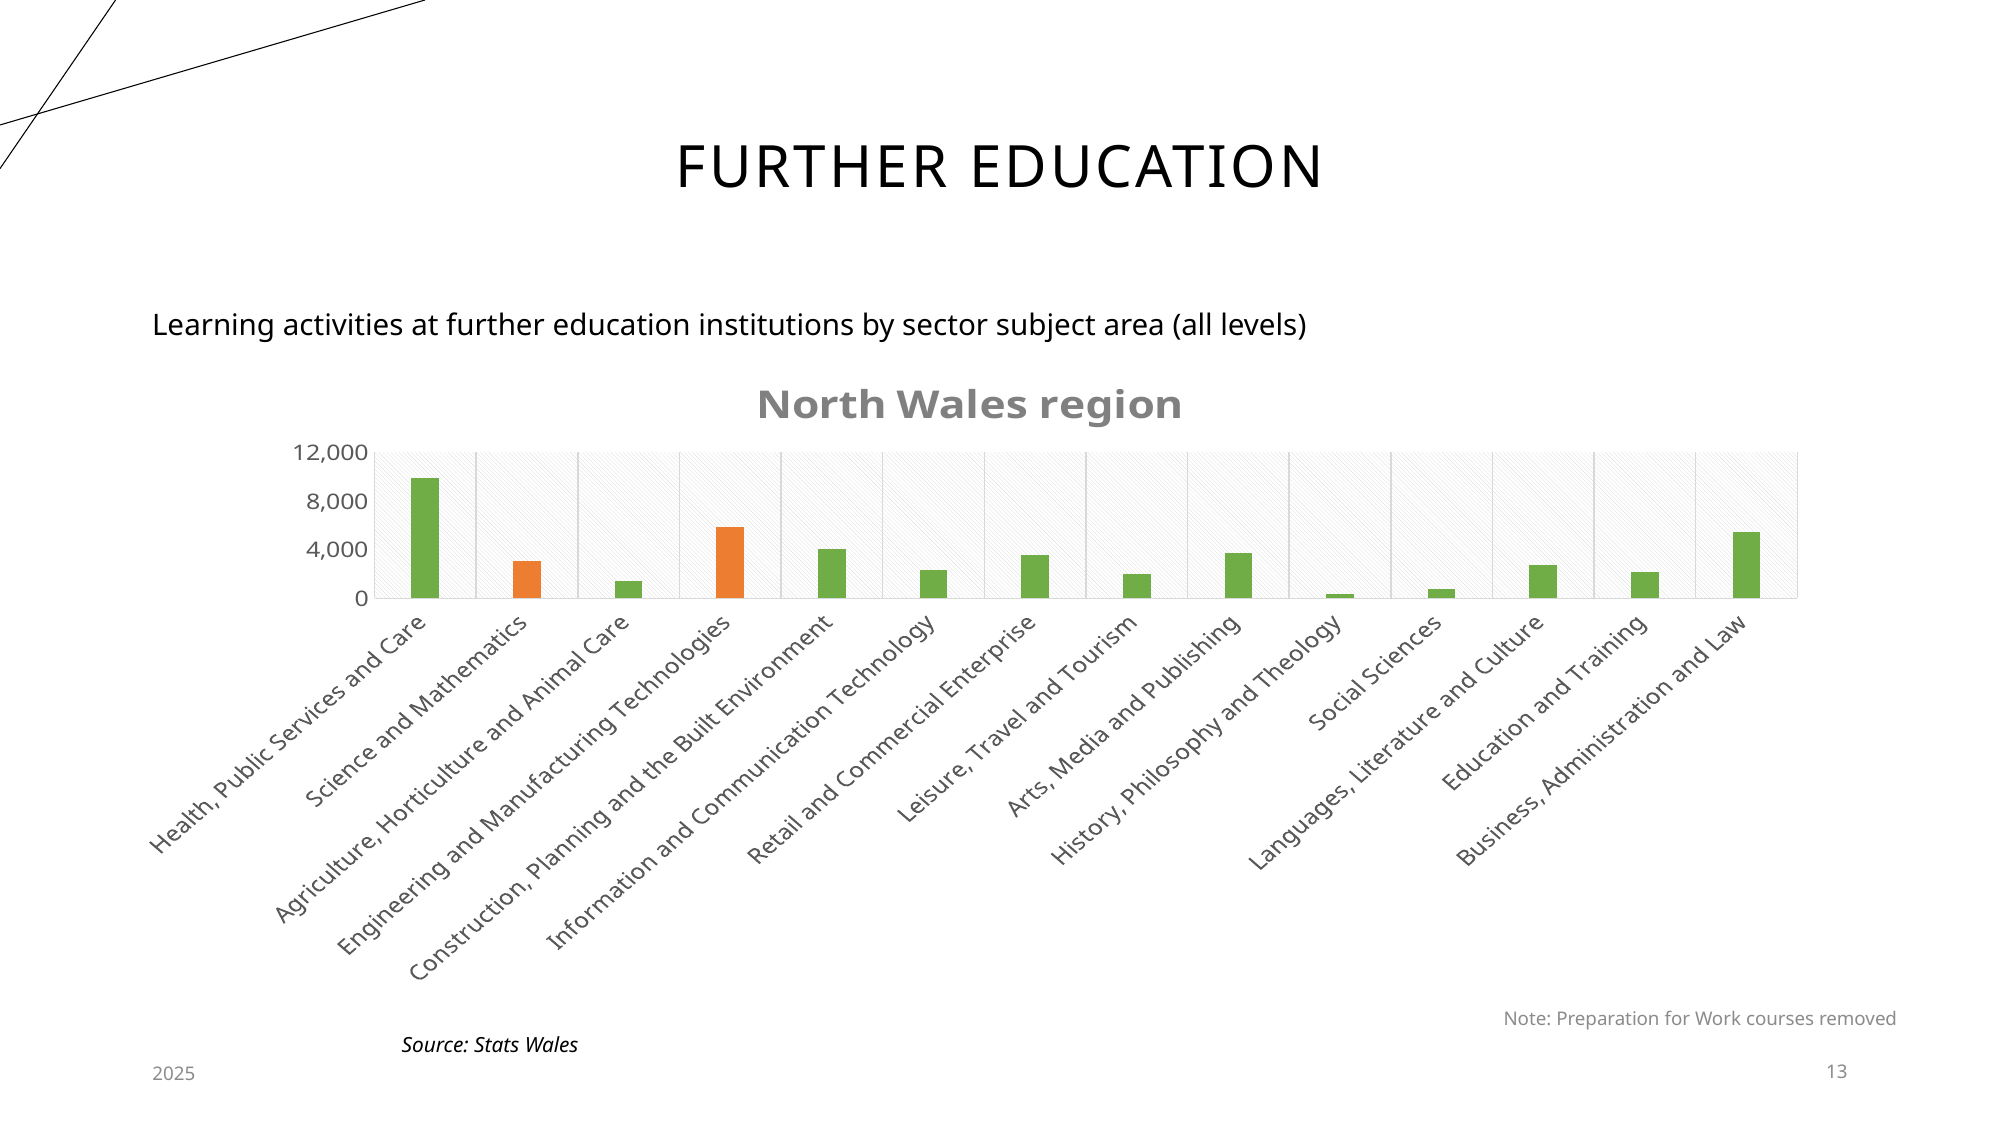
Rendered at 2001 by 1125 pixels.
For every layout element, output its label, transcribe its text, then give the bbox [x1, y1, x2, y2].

chart [106, 348, 1832, 989]
slide_number 13 [1412, 1048, 1863, 1103]
title Further Education [137, 59, 1863, 278]
slide_number 2025 [137, 1042, 588, 1103]
text_box Source: Stats Wales [386, 1024, 888, 1065]
text_box Note: Preparation for Work courses removed [1362, 988, 2000, 1048]
